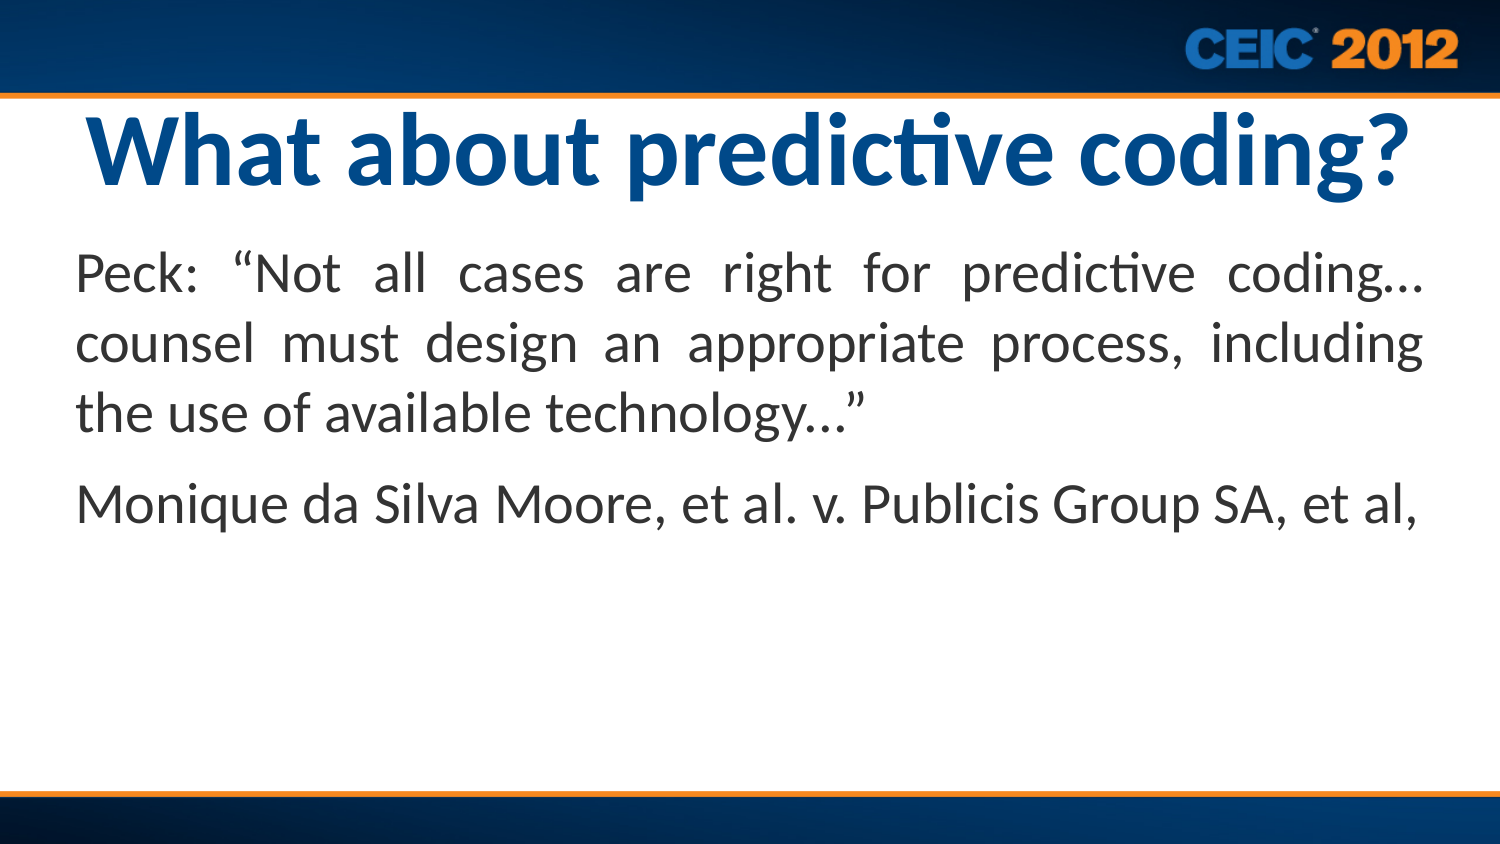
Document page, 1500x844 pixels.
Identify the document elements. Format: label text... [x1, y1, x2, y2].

picture [0, 0, 1500, 81]
title What about predictive coding? [0, 81, 1500, 222]
picture [0, 222, 1500, 844]
list Peck: “Not all cases are right for predictive coding… counsel must design an appropriate process, including the use of available technology...” Monique da Silva Moore, et al. v. Publicis Group SA, et al, [75, 234, 1425, 722]
